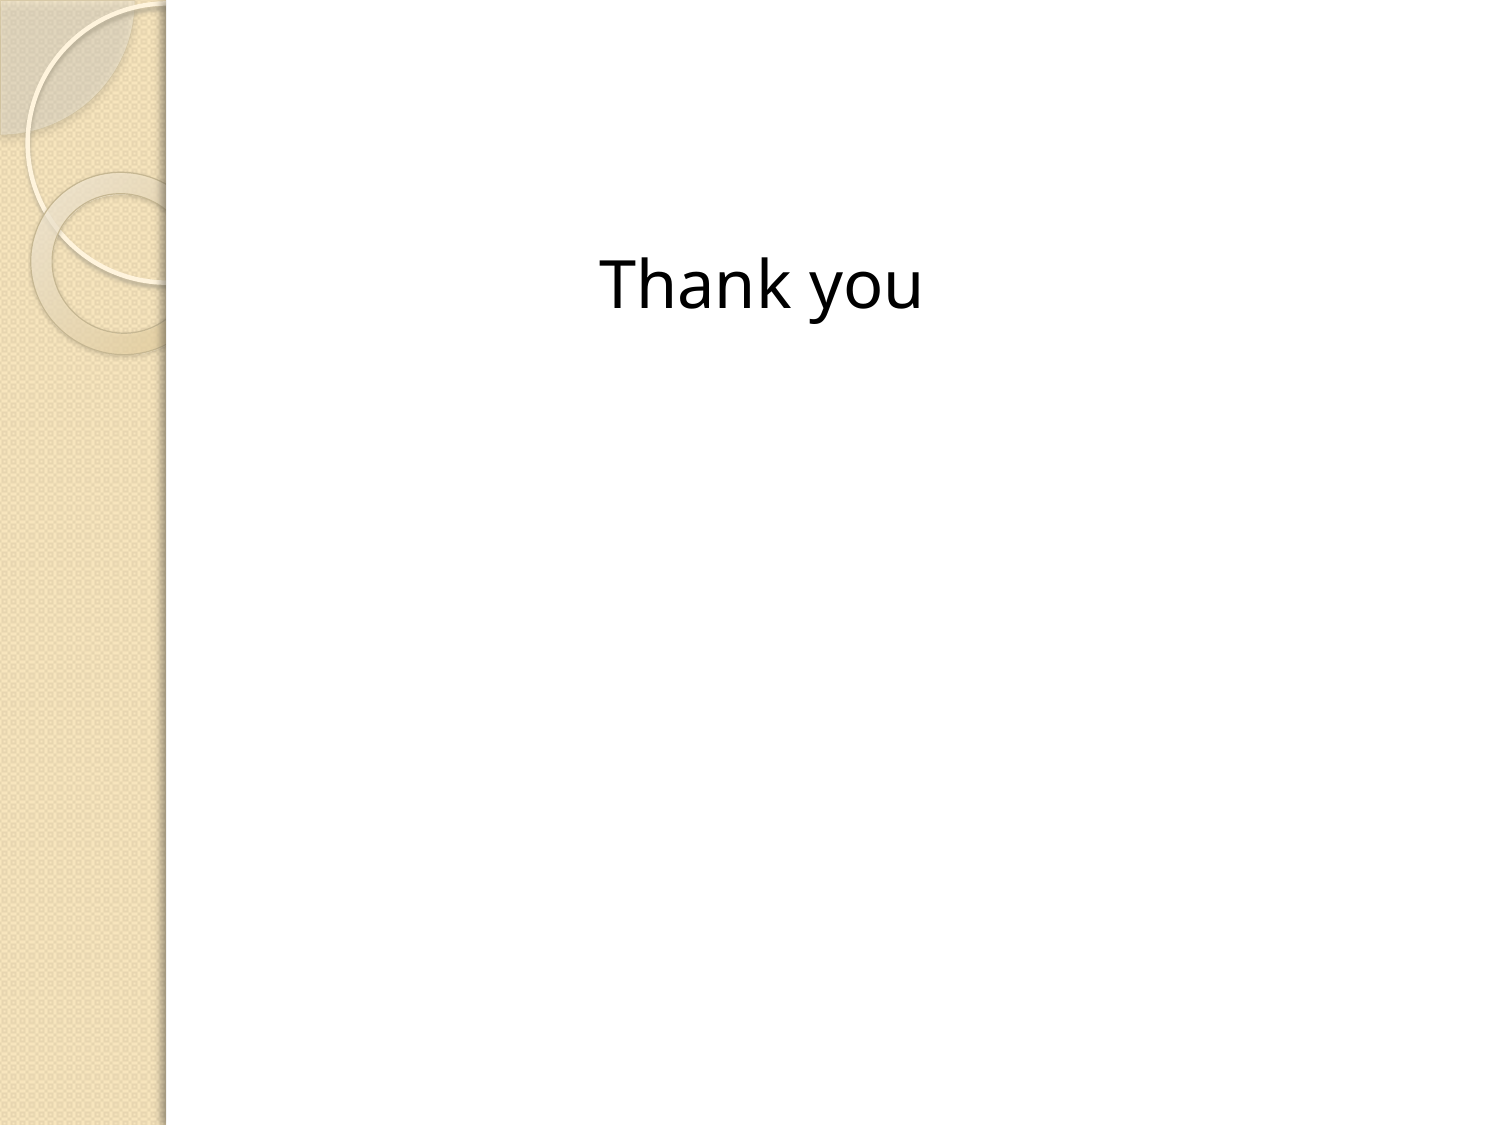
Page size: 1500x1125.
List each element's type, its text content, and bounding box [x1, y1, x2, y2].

list Thank you [140, 234, 1371, 1022]
